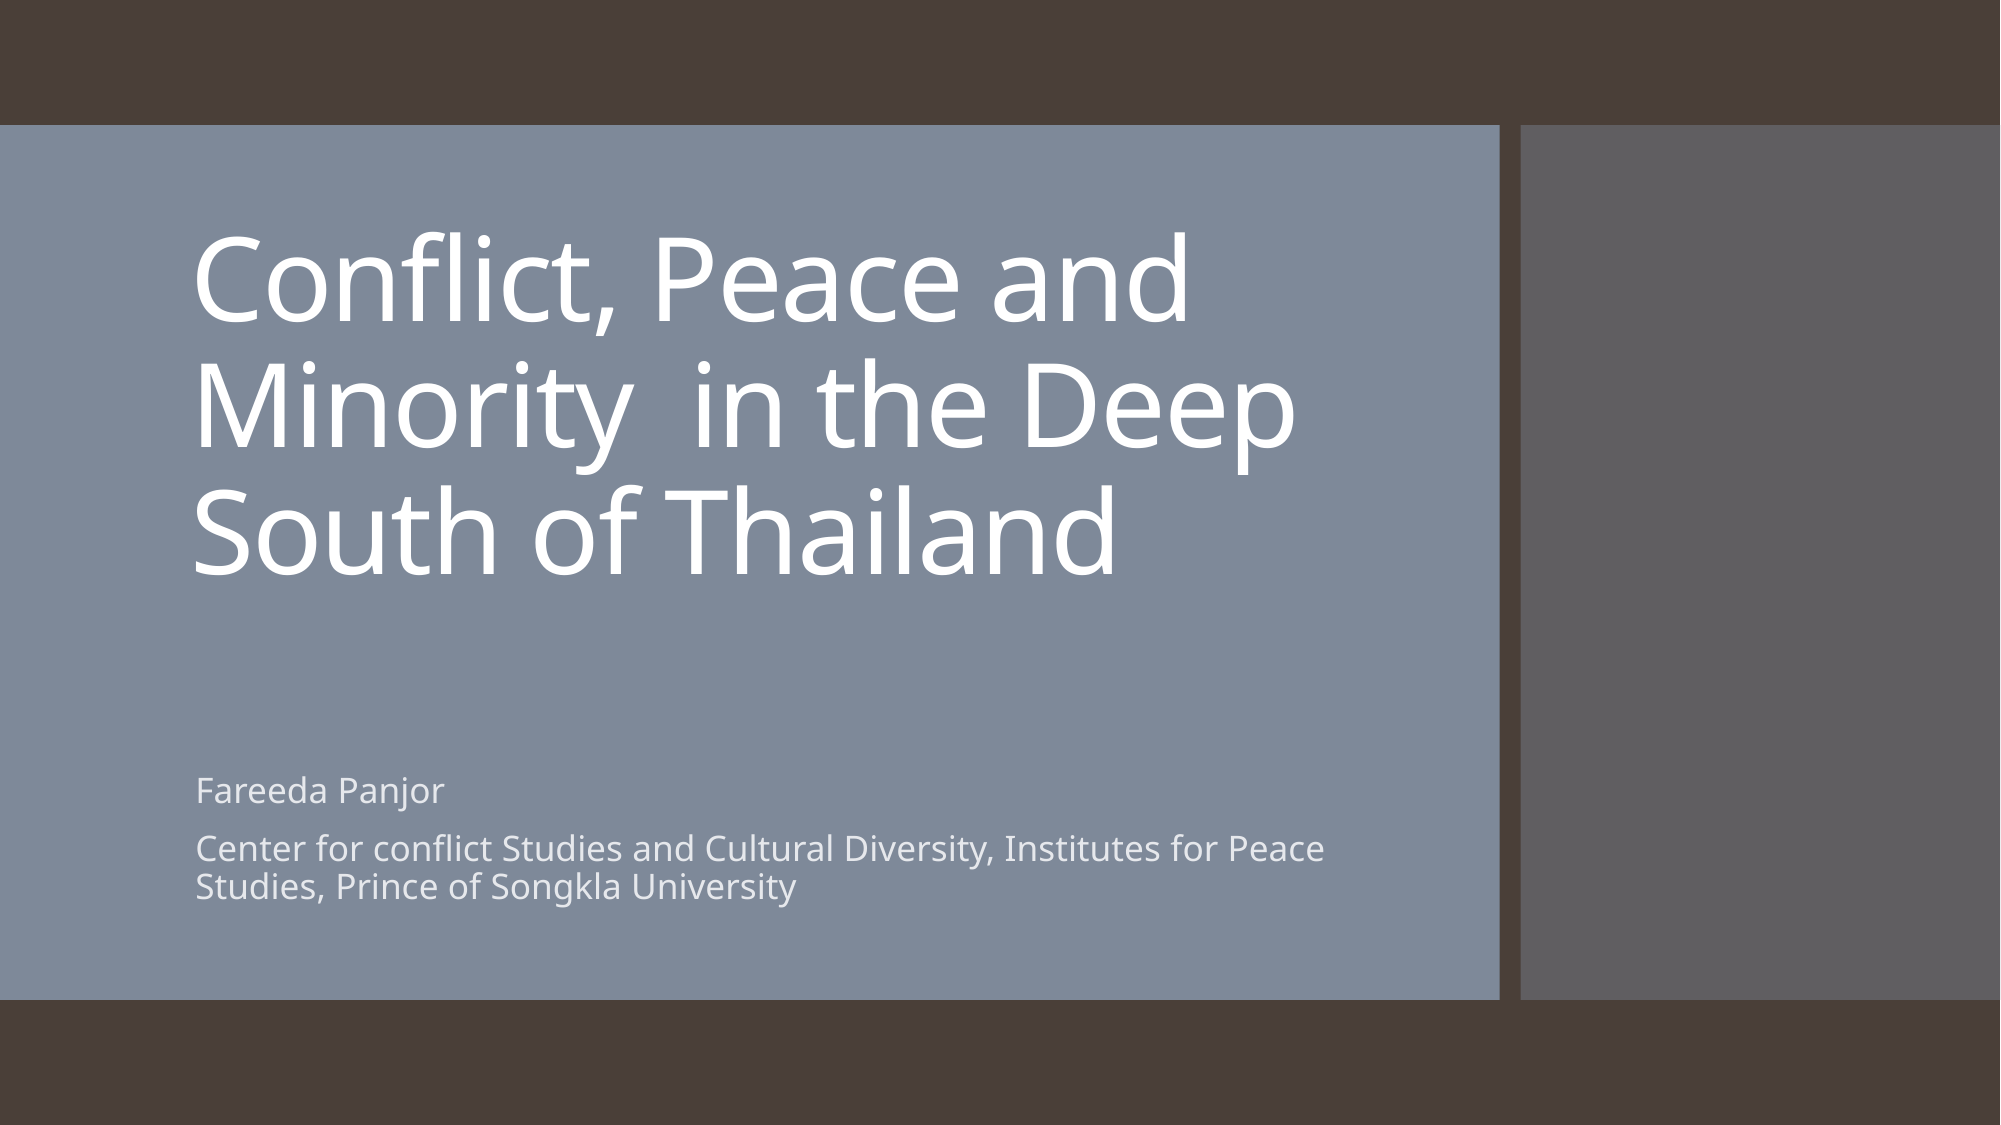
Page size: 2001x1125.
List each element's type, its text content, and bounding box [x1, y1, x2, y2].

title Conflict, Peace and Minority in the Deep South of Thailand [175, 213, 1376, 747]
subtitle Fareeda Panjor Center for conflict Studies and Cultural Diversity, Institutes for Peace Studies, Prince of Songkla University [180, 766, 1381, 917]
